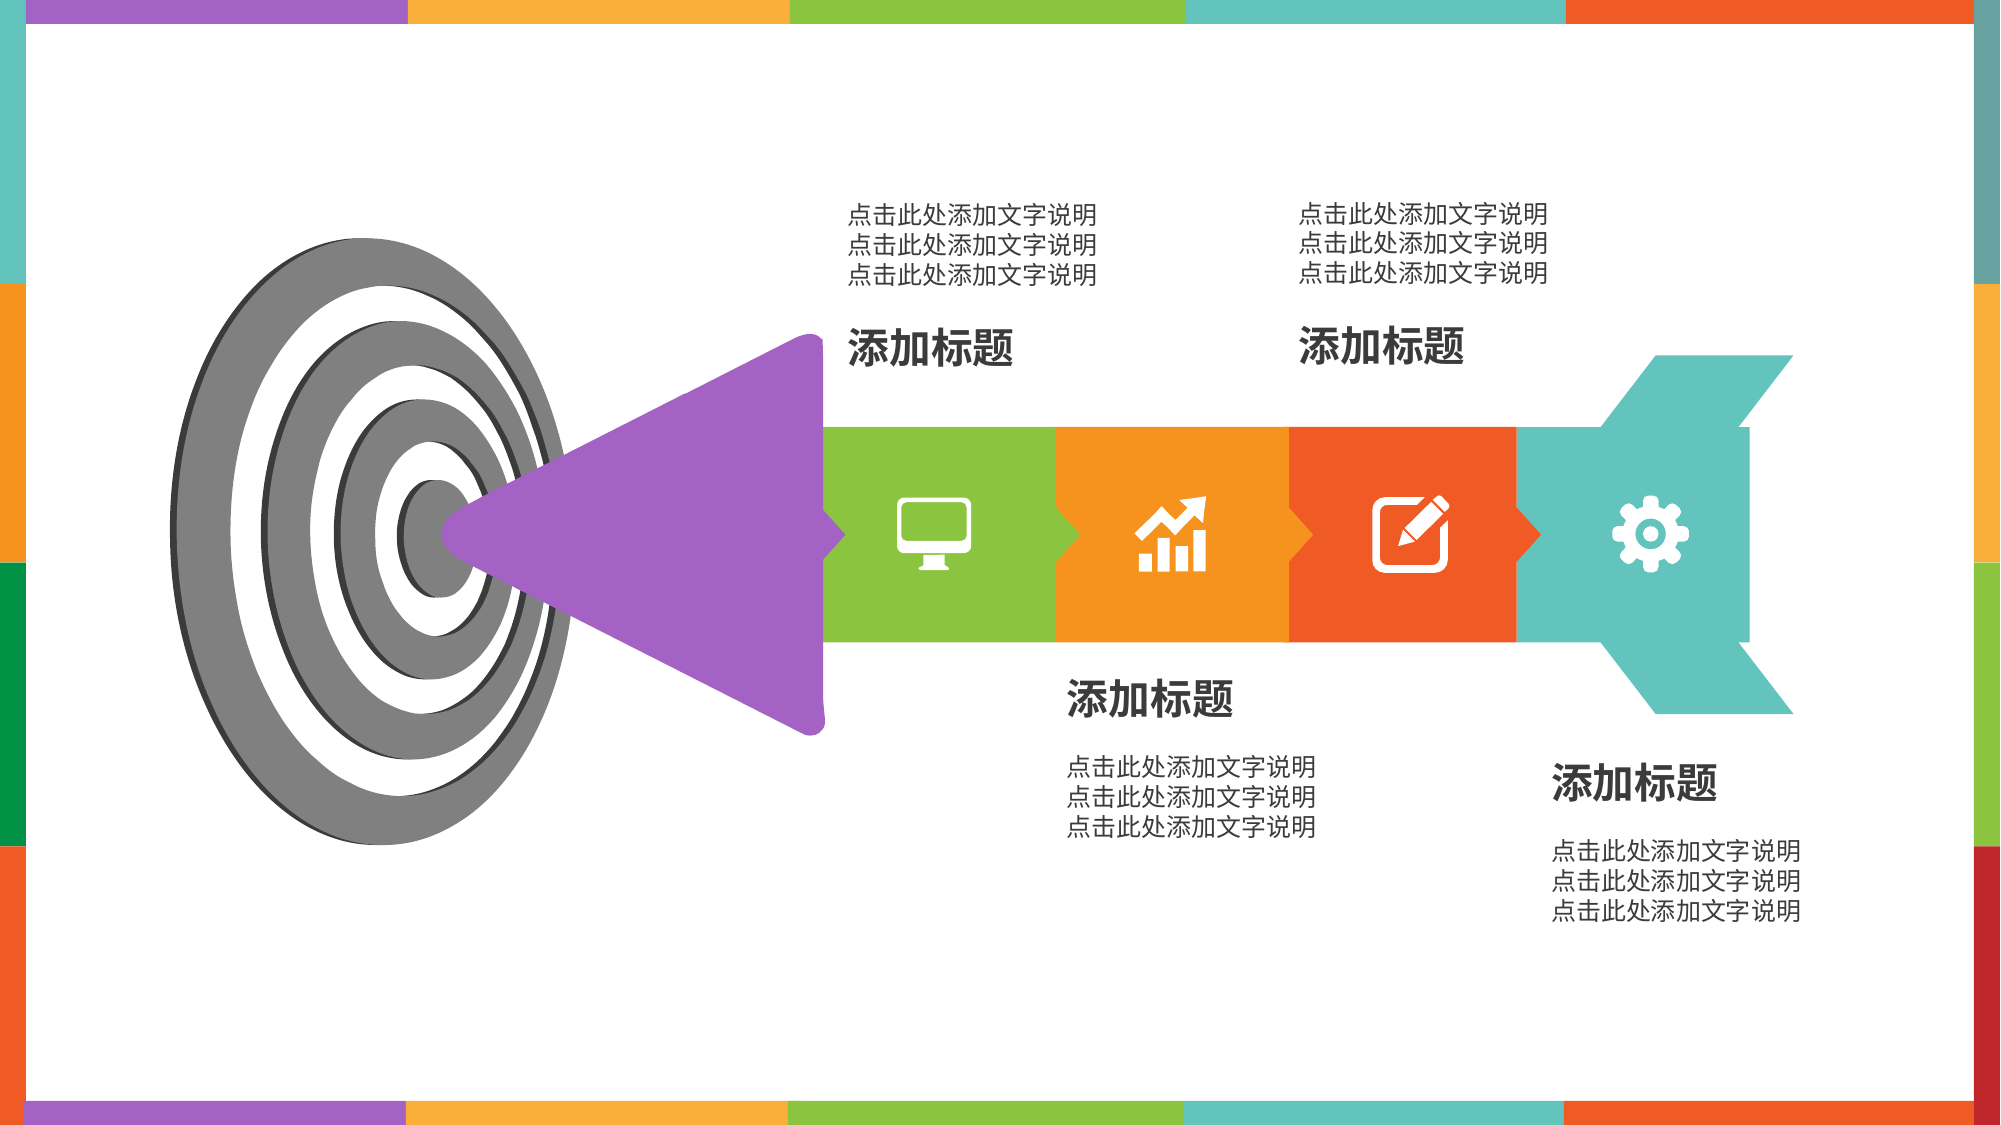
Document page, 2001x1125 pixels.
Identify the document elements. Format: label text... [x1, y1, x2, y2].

text_box 添加标题 [1052, 665, 1294, 731]
text_box [1371, 496, 1449, 574]
text_box [825, 425, 1082, 644]
text_box 添加标题 [833, 313, 1074, 379]
text_box [1057, 425, 1315, 644]
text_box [1134, 496, 1207, 572]
text_box [1396, 494, 1451, 548]
text_box 添加标题 [1283, 312, 1525, 378]
text_box [1611, 494, 1691, 574]
text_box [576, 332, 847, 737]
text_box 点击此处添加文字说明 点击此处添加文字说明 点击此处添加文字说明 [1536, 828, 1832, 933]
text_box 点击此处添加文字说明 点击此处添加文字说明 点击此处添加文字说明 [833, 192, 1129, 297]
text_box [1290, 425, 1543, 644]
text_box 点击此处添加文字说明 点击此处添加文字说明 点击此处添加文字说明 [1052, 744, 1348, 850]
text_box 点击此处添加文字说明 点击此处添加文字说明 点击此处添加文字说明 [1283, 190, 1579, 296]
text_box [1518, 354, 1796, 716]
text_box 添加标题 [1536, 749, 1778, 815]
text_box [168, 236, 576, 847]
text_box [896, 496, 973, 572]
